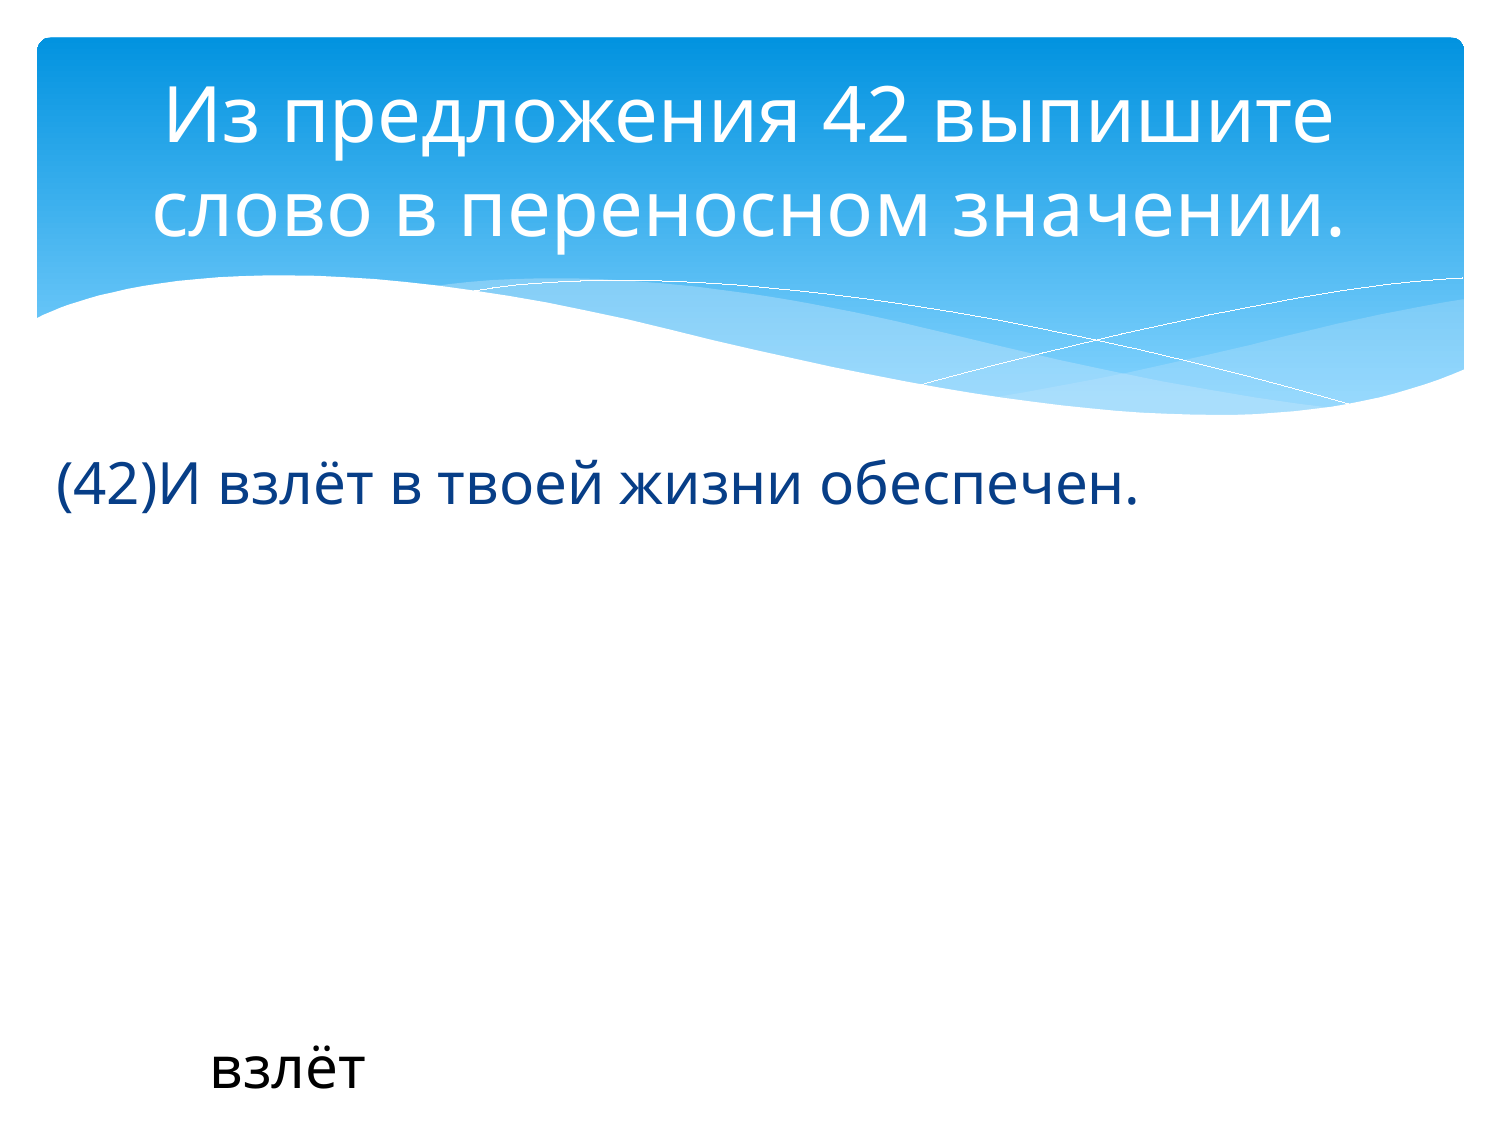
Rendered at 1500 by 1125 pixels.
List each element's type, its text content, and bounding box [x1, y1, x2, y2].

text_box взлёт [194, 1023, 1317, 1108]
list (42)И взлёт в твоей жизни обеспечен. [41, 438, 1459, 1005]
title Из предложения 42 выпишите слово в переносном значении. [75, 55, 1425, 261]
